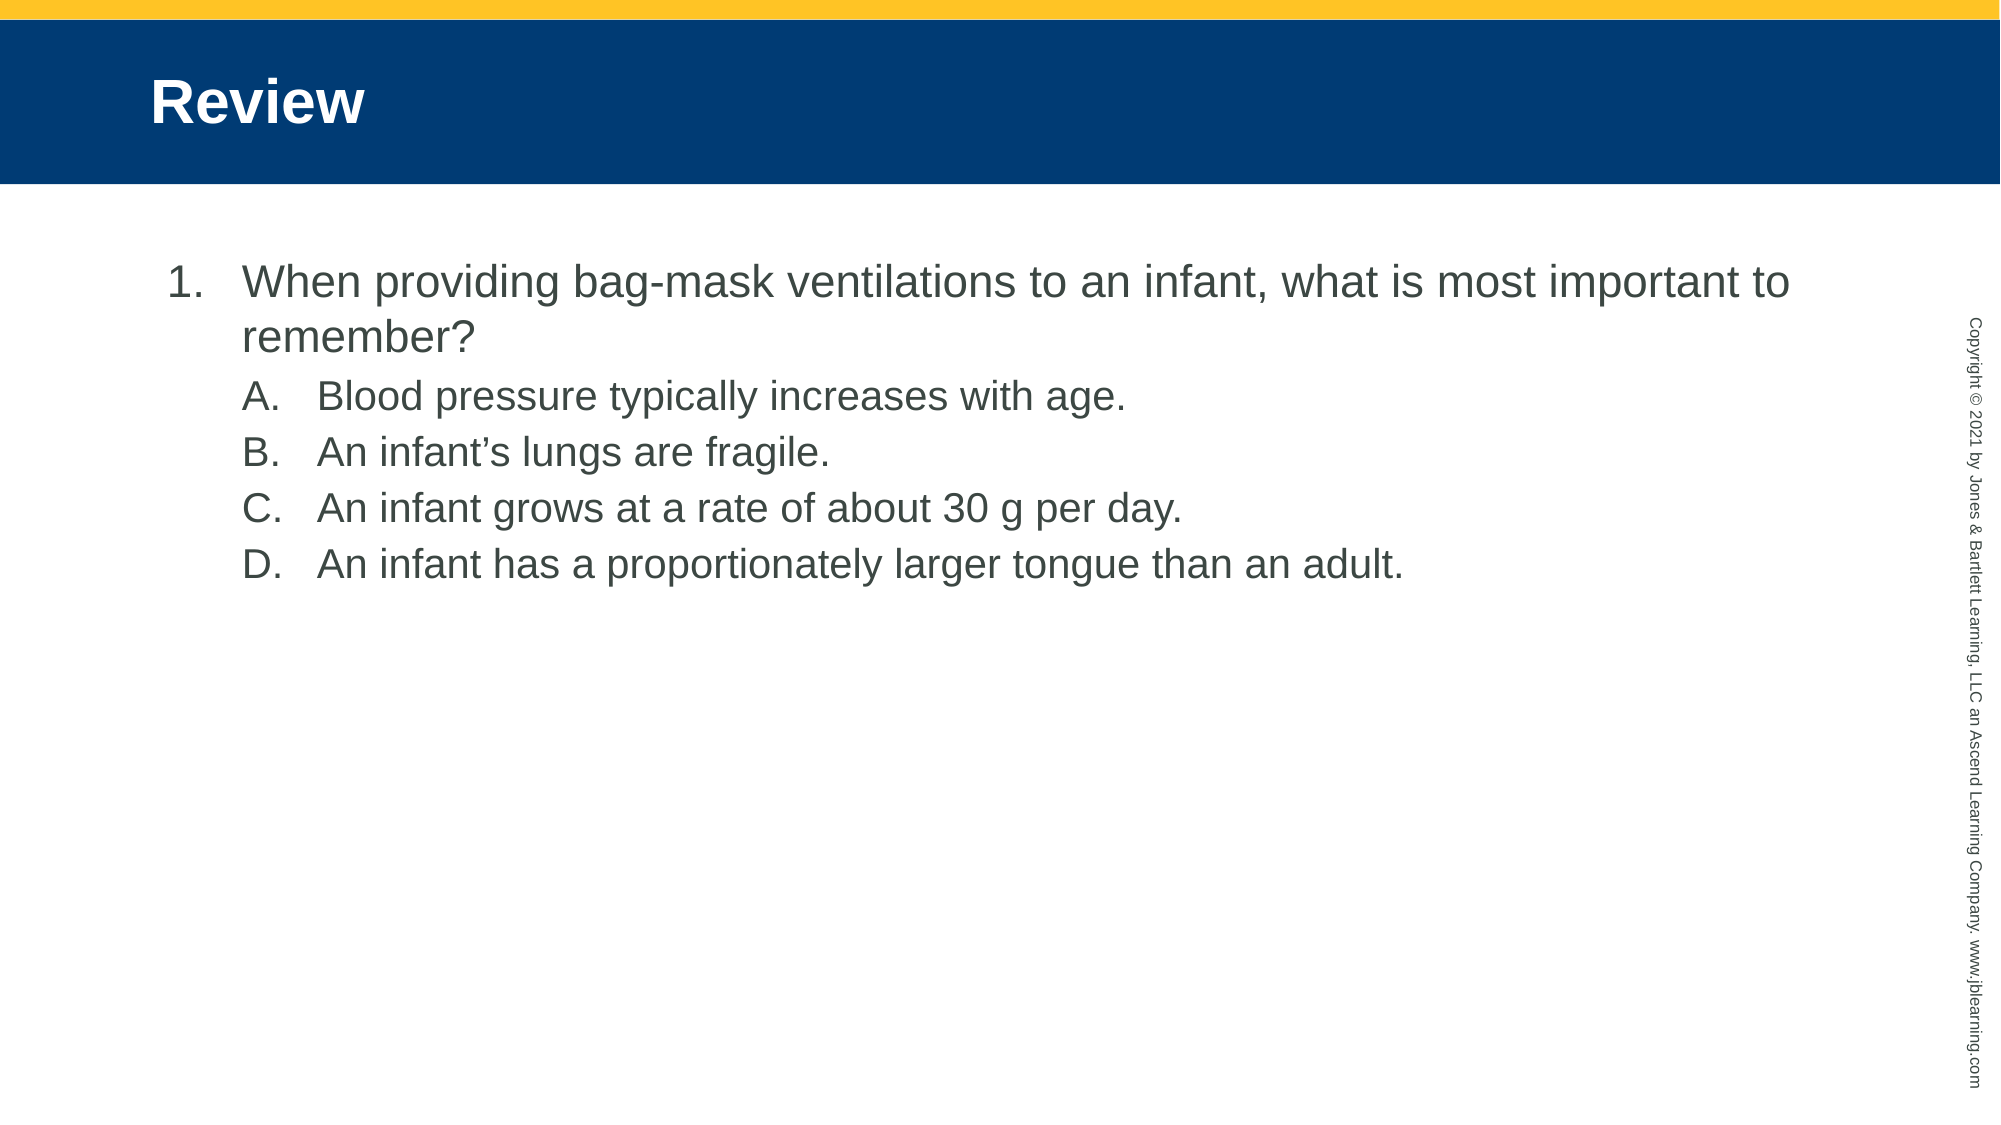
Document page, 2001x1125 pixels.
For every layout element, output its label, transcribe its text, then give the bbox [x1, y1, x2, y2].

list When providing bag-mask ventilations to an infant, what is most important to remember? Blood pressure typically increases with age. An infant’s lungs are fragile. An infant grows at a rate of about 30 g per day. An infant has a proportionately larger tongue than an adult. [151, 244, 1840, 1016]
title Review [0, 19, 2000, 185]
